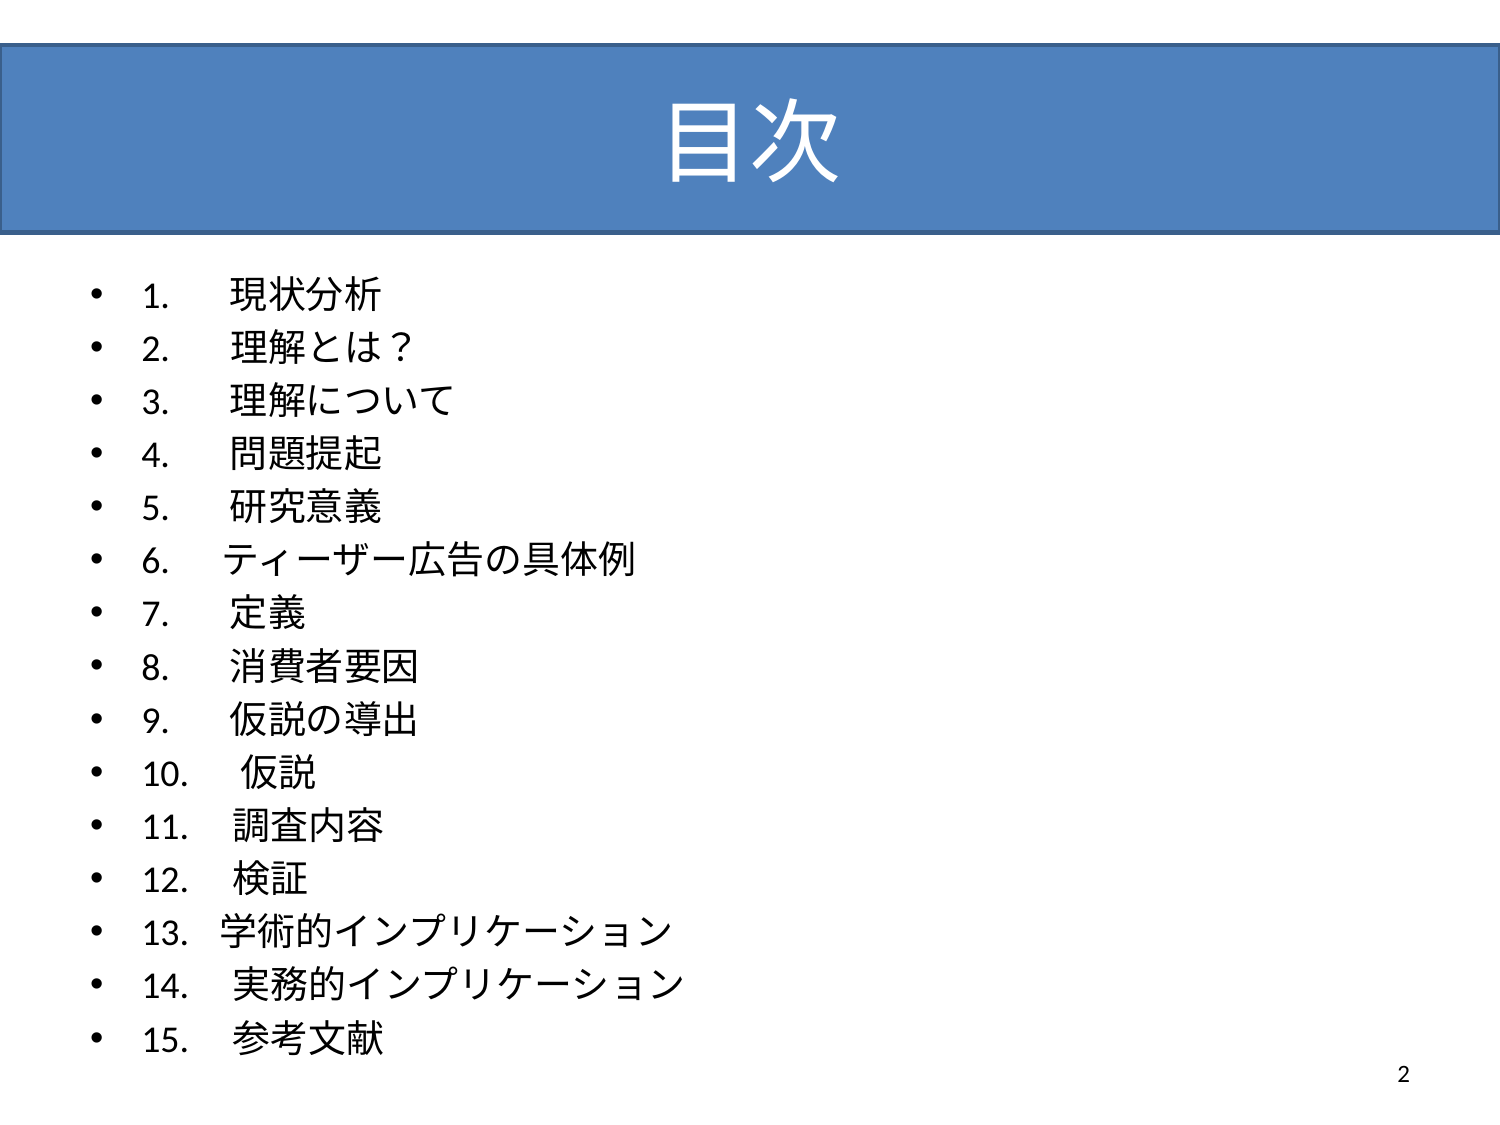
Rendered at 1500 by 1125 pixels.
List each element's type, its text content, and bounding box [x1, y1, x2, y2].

slide_number 2 [1074, 1042, 1425, 1103]
list 1. 現状分析 2. 理解とは？ 3. 理解について 4. 問題提起 5. 研究意義 6. ティーザー広告の具体例 7. 定義 8. 消費者要因 9. 仮説の導出 10. 仮説 11. 調査内容 12. 検証 13. 学術的インプリケーション 14. 実務的インプリケーション 15. 参考文献 [75, 262, 1425, 1079]
title 目次 [0, 43, 1500, 235]
